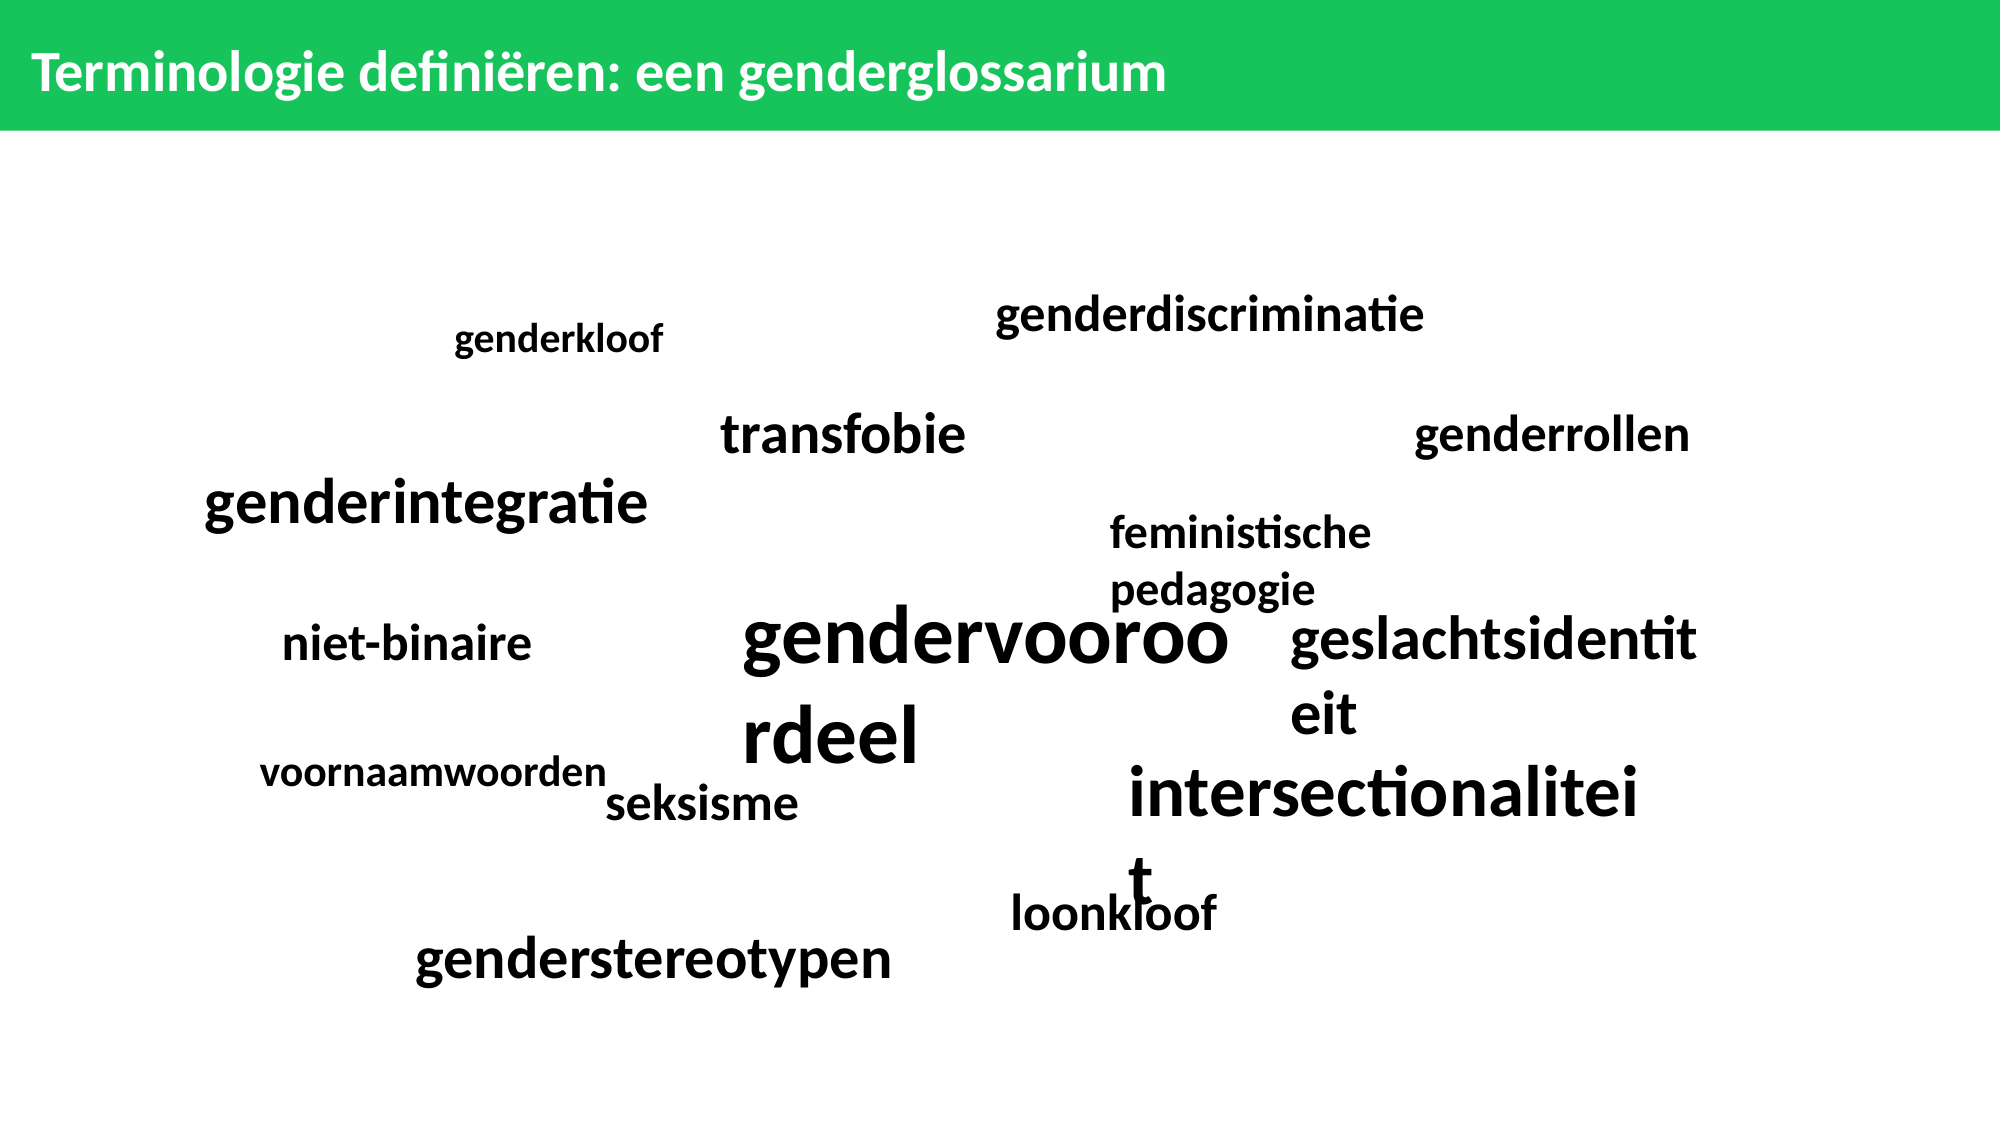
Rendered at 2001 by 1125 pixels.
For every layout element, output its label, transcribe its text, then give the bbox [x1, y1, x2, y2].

text_box transfobie [705, 380, 1167, 481]
text_box genderdiscriminatie [980, 264, 1590, 357]
text_box genderintegratie [190, 443, 715, 552]
text_box intersectionaliteit [1113, 728, 1679, 934]
text_box genderstereotypen [400, 903, 996, 1007]
text_box voornaamwoorden [244, 727, 706, 810]
text_box seksisme [590, 753, 1052, 846]
text_box geslachtsidentiteit [1275, 581, 1737, 762]
text_box genderrollen [1399, 384, 1861, 477]
text_box feministische pedagogie [1094, 485, 1556, 631]
text_box genderkloof [439, 295, 901, 376]
text_box niet-binaire [266, 593, 728, 686]
title Terminologie definiëren: een genderglossarium [16, 13, 1976, 131]
text_box loonkloof [995, 863, 1457, 956]
text_box gendervooroordeel [727, 565, 1253, 795]
